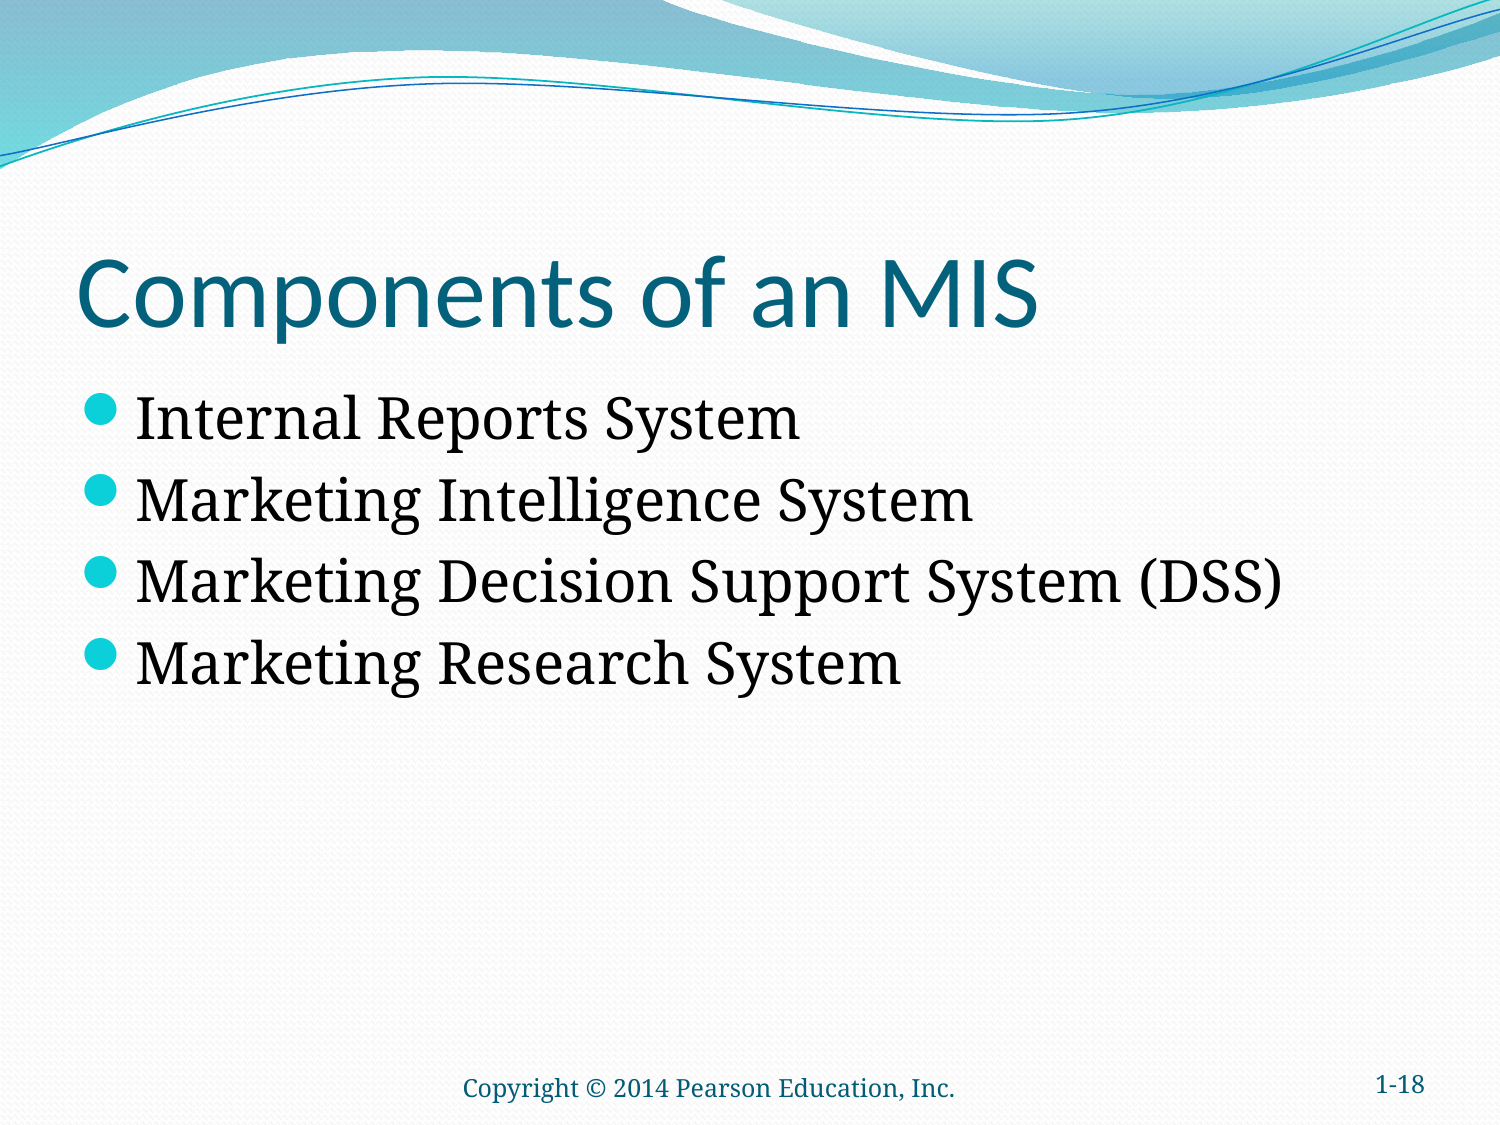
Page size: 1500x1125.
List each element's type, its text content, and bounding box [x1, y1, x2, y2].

footer Copyright © 2014 Pearson Education, Inc. [437, 1042, 988, 1103]
list Internal Reports System Marketing Intelligence System Marketing Decision Support System (DSS) Marketing Research System [64, 373, 1416, 1094]
title Components of an MIS [76, 160, 1428, 349]
slide_number 1-18 [1299, 1042, 1425, 1103]
